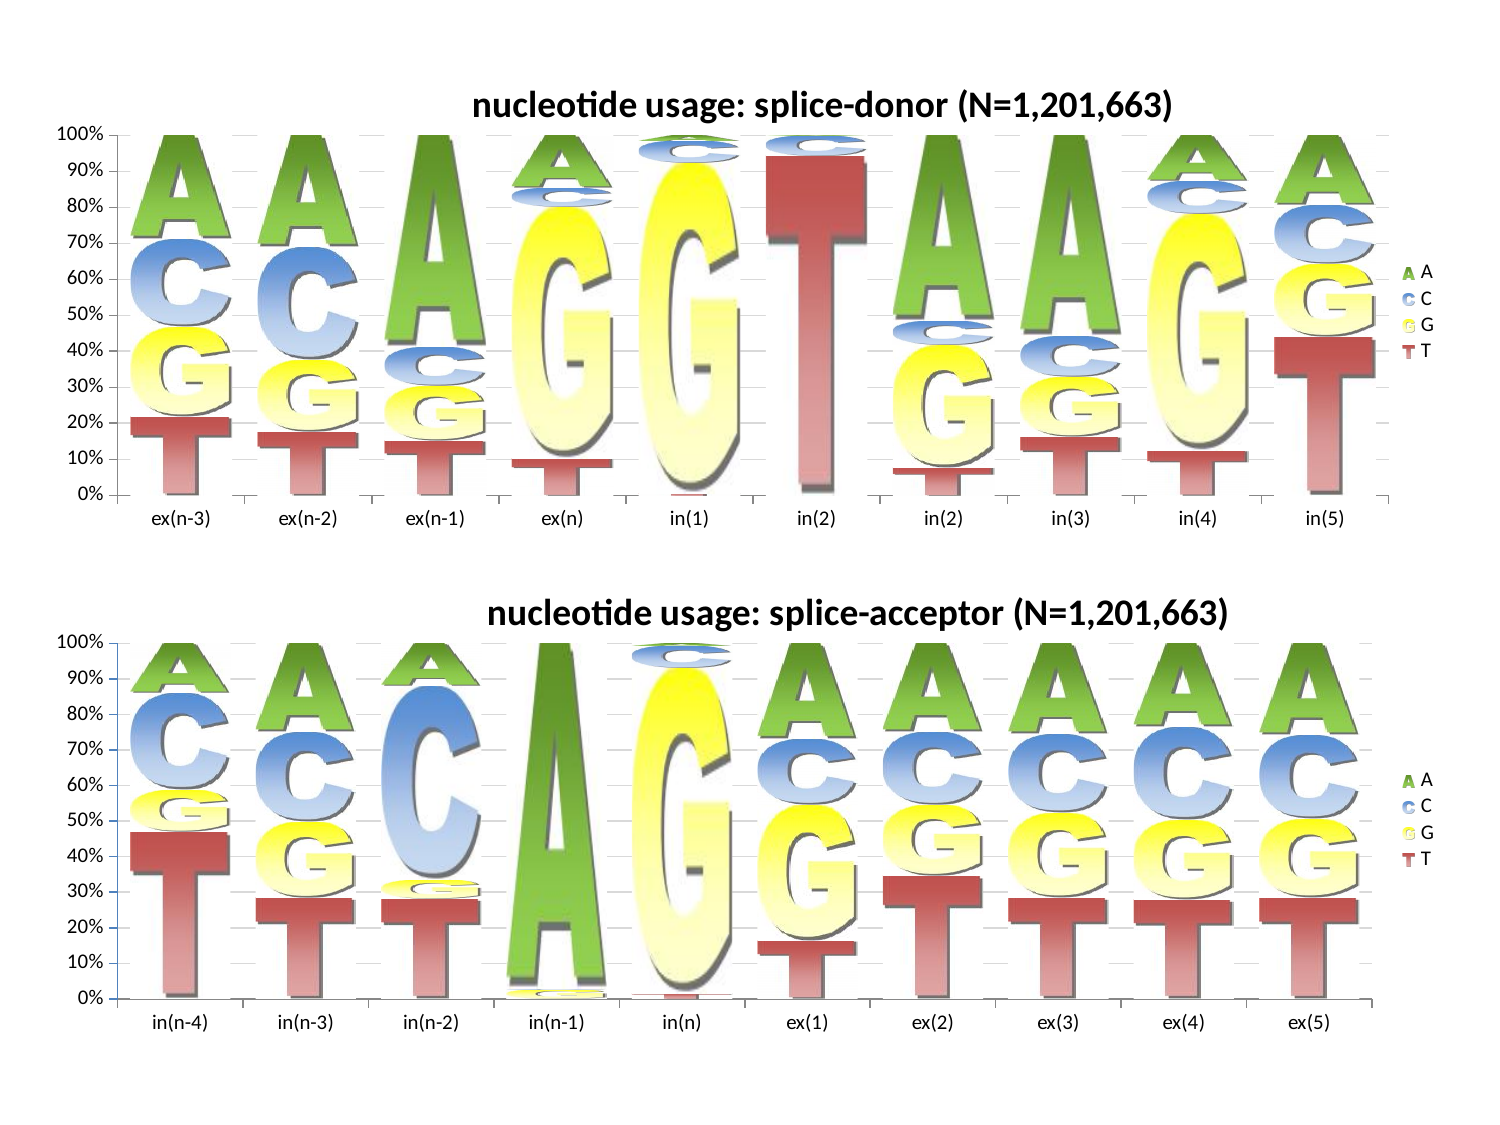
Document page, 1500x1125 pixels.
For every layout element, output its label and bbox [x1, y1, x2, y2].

chart [41, 77, 1453, 548]
chart [41, 585, 1453, 1056]
